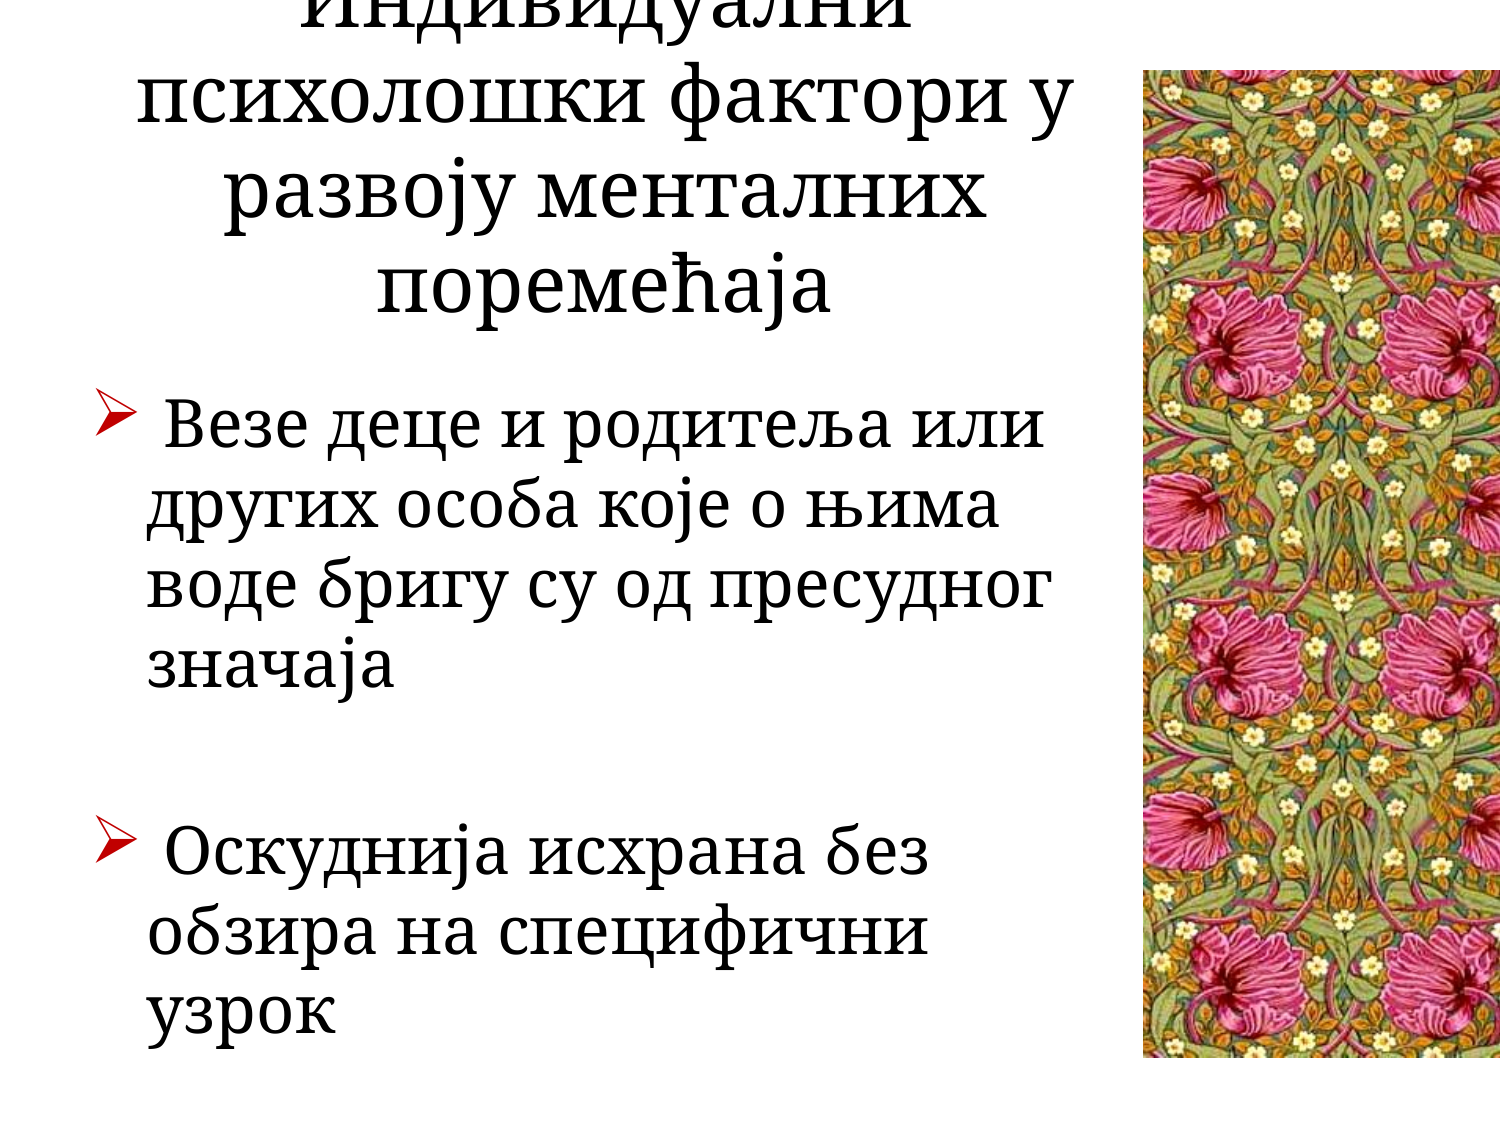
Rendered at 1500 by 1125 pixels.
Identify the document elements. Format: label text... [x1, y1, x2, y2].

title Индивидуални психолошки фактори у развоју менталних поремећаја [74, 44, 1137, 233]
picture [1143, 69, 1500, 1059]
list Везе деце и родитеља или других особа које о њима воде бригу су од пресудног значаја Оскуднија исхрана без обзира на специфични узрок [74, 373, 1136, 1006]
